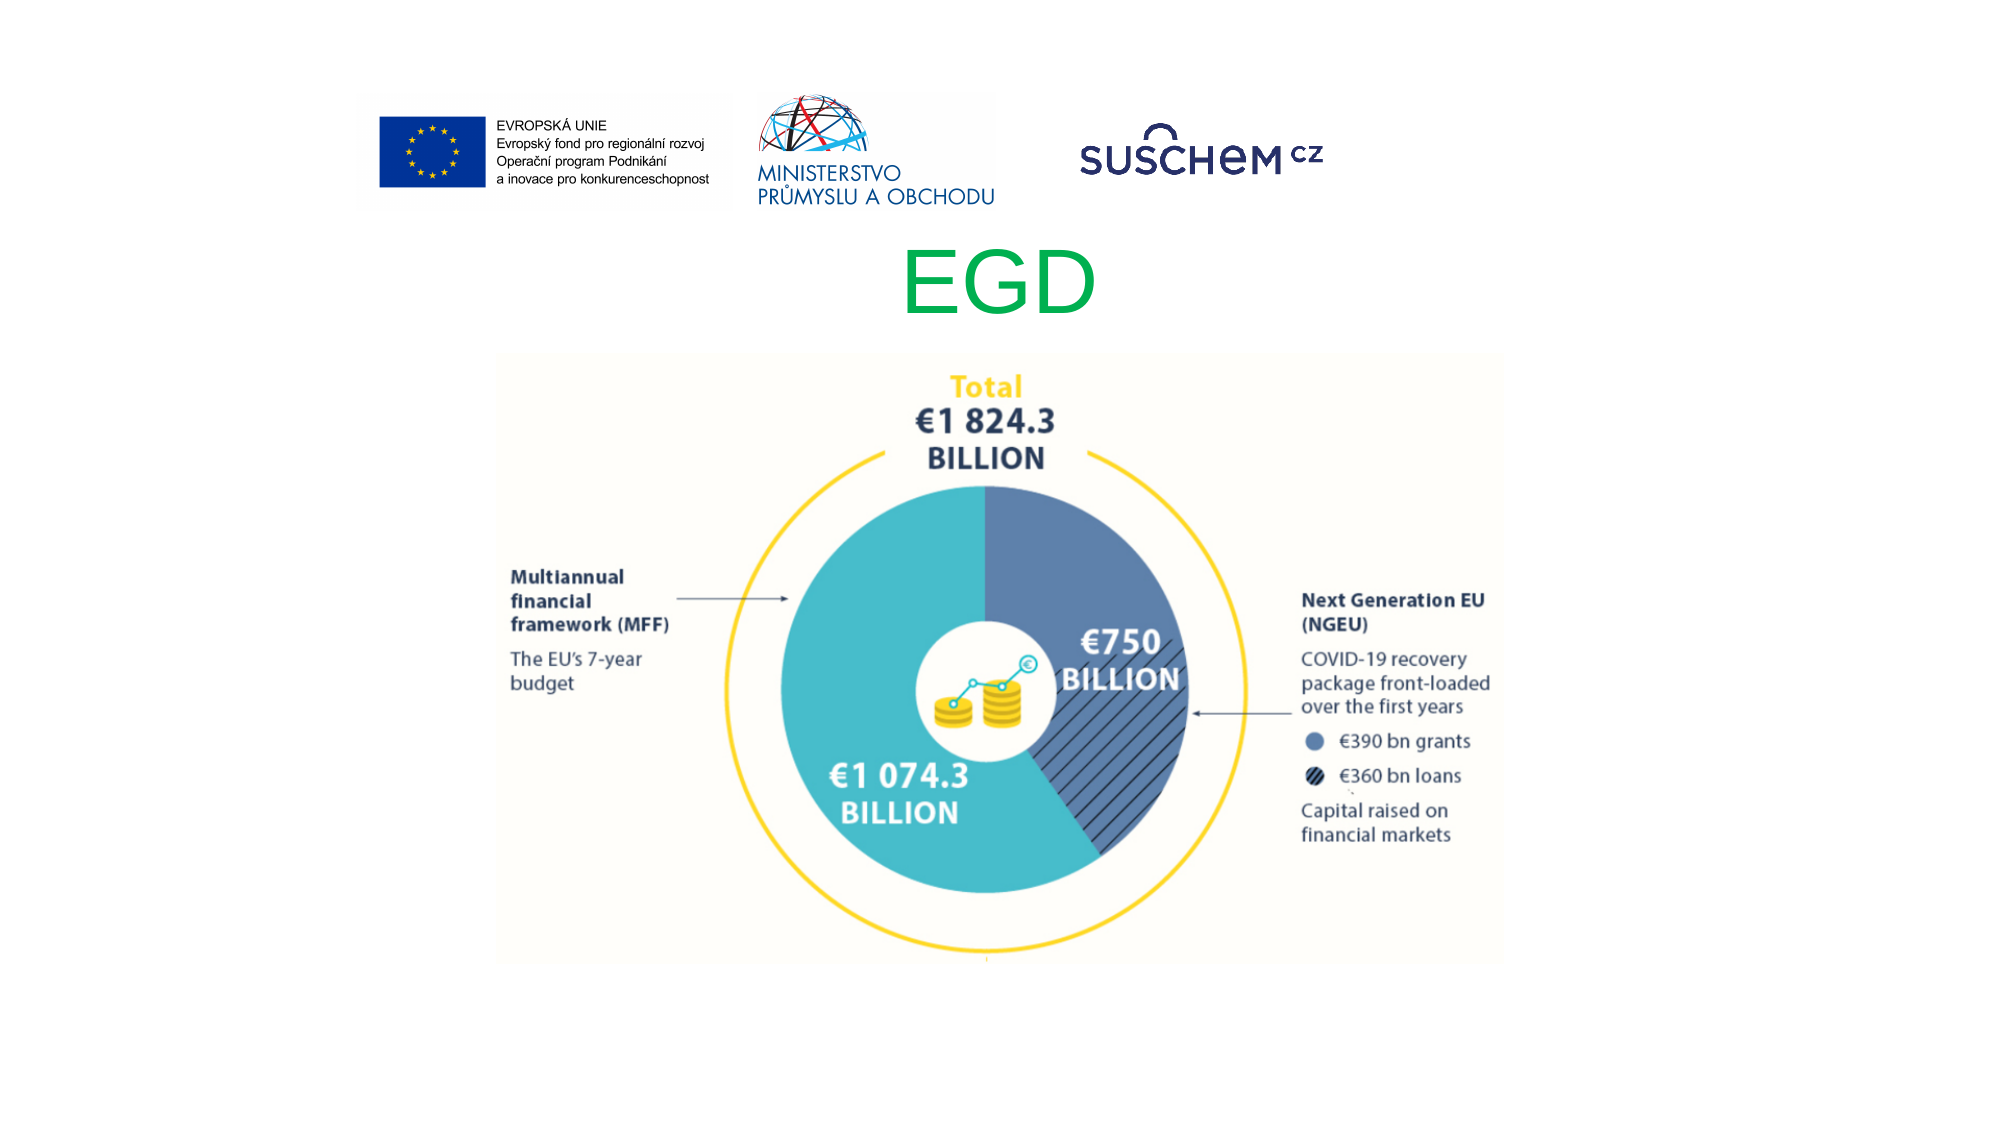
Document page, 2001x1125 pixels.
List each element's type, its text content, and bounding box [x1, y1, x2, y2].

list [496, 349, 1504, 964]
title EGD [137, 20, 1863, 350]
